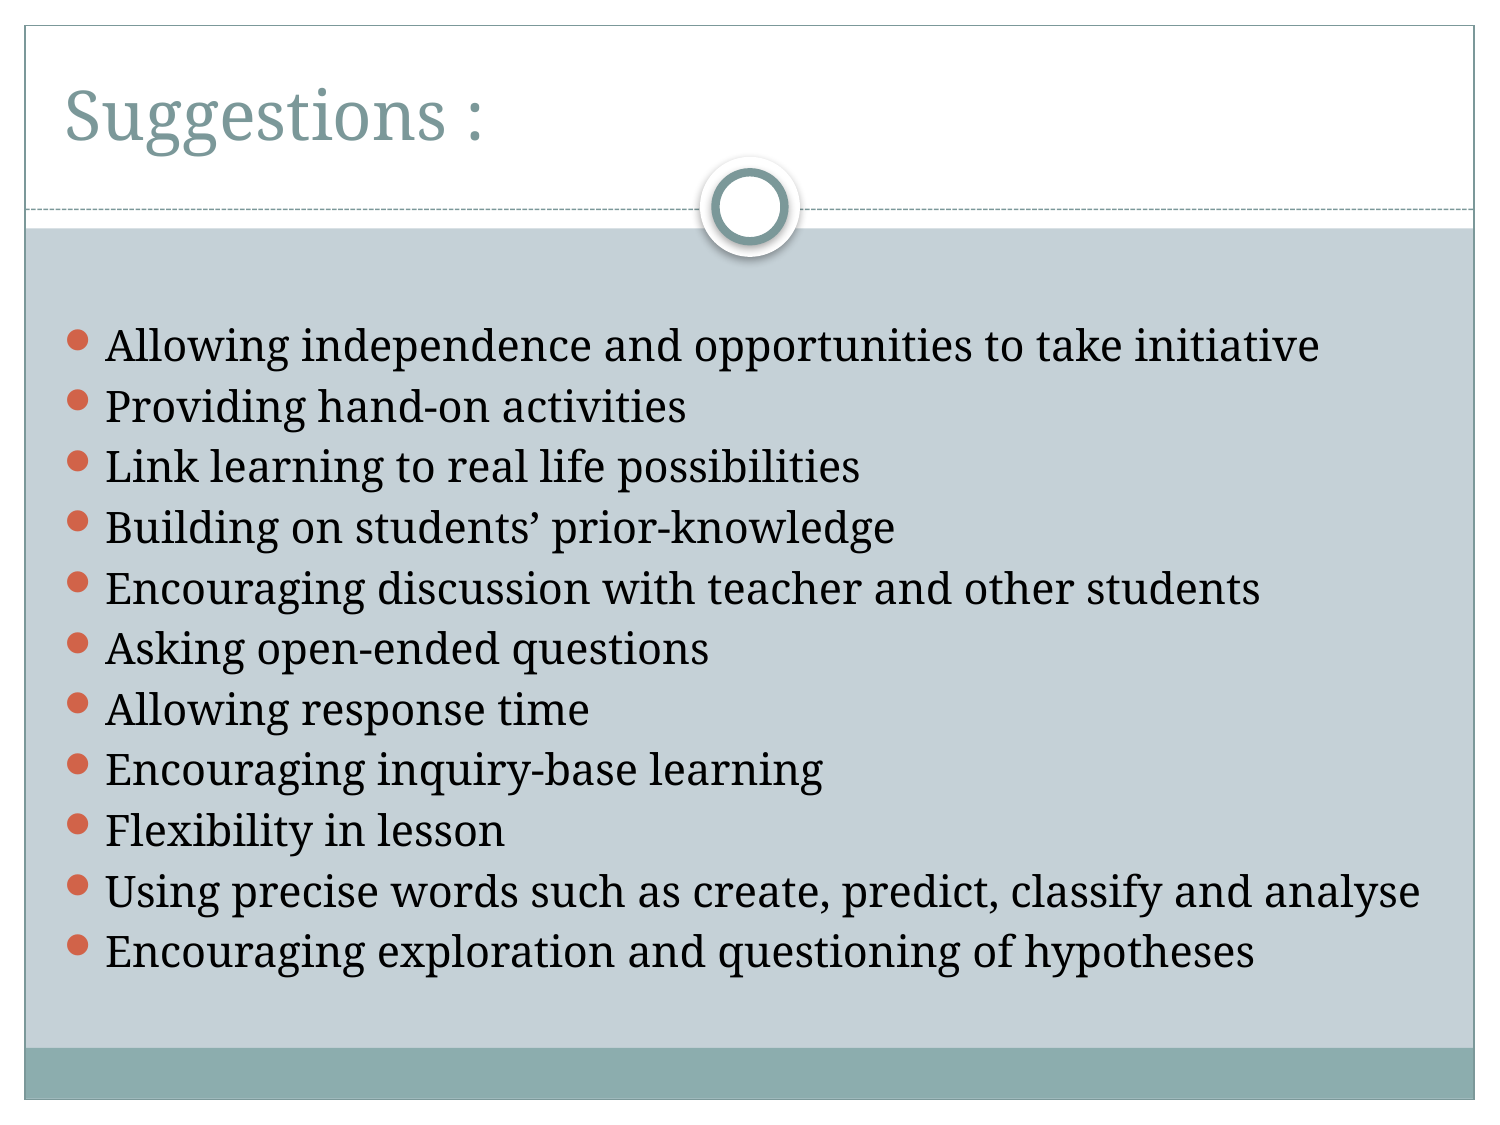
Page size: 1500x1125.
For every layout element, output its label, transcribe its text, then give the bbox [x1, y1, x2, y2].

list Allowing independence and opportunities to take initiative Providing hand-on activities Link learning to real life possibilities Building on students’ prior-knowledge Encouraging discussion with teacher and other students Asking open-ended questions Allowing response time Encouraging inquiry-base learning Flexibility in lesson Using precise words such as create, predict, classify and analyse Encouraging exploration and questioning of hypotheses [49, 250, 1445, 1001]
title Suggestions : [49, 37, 1450, 162]
